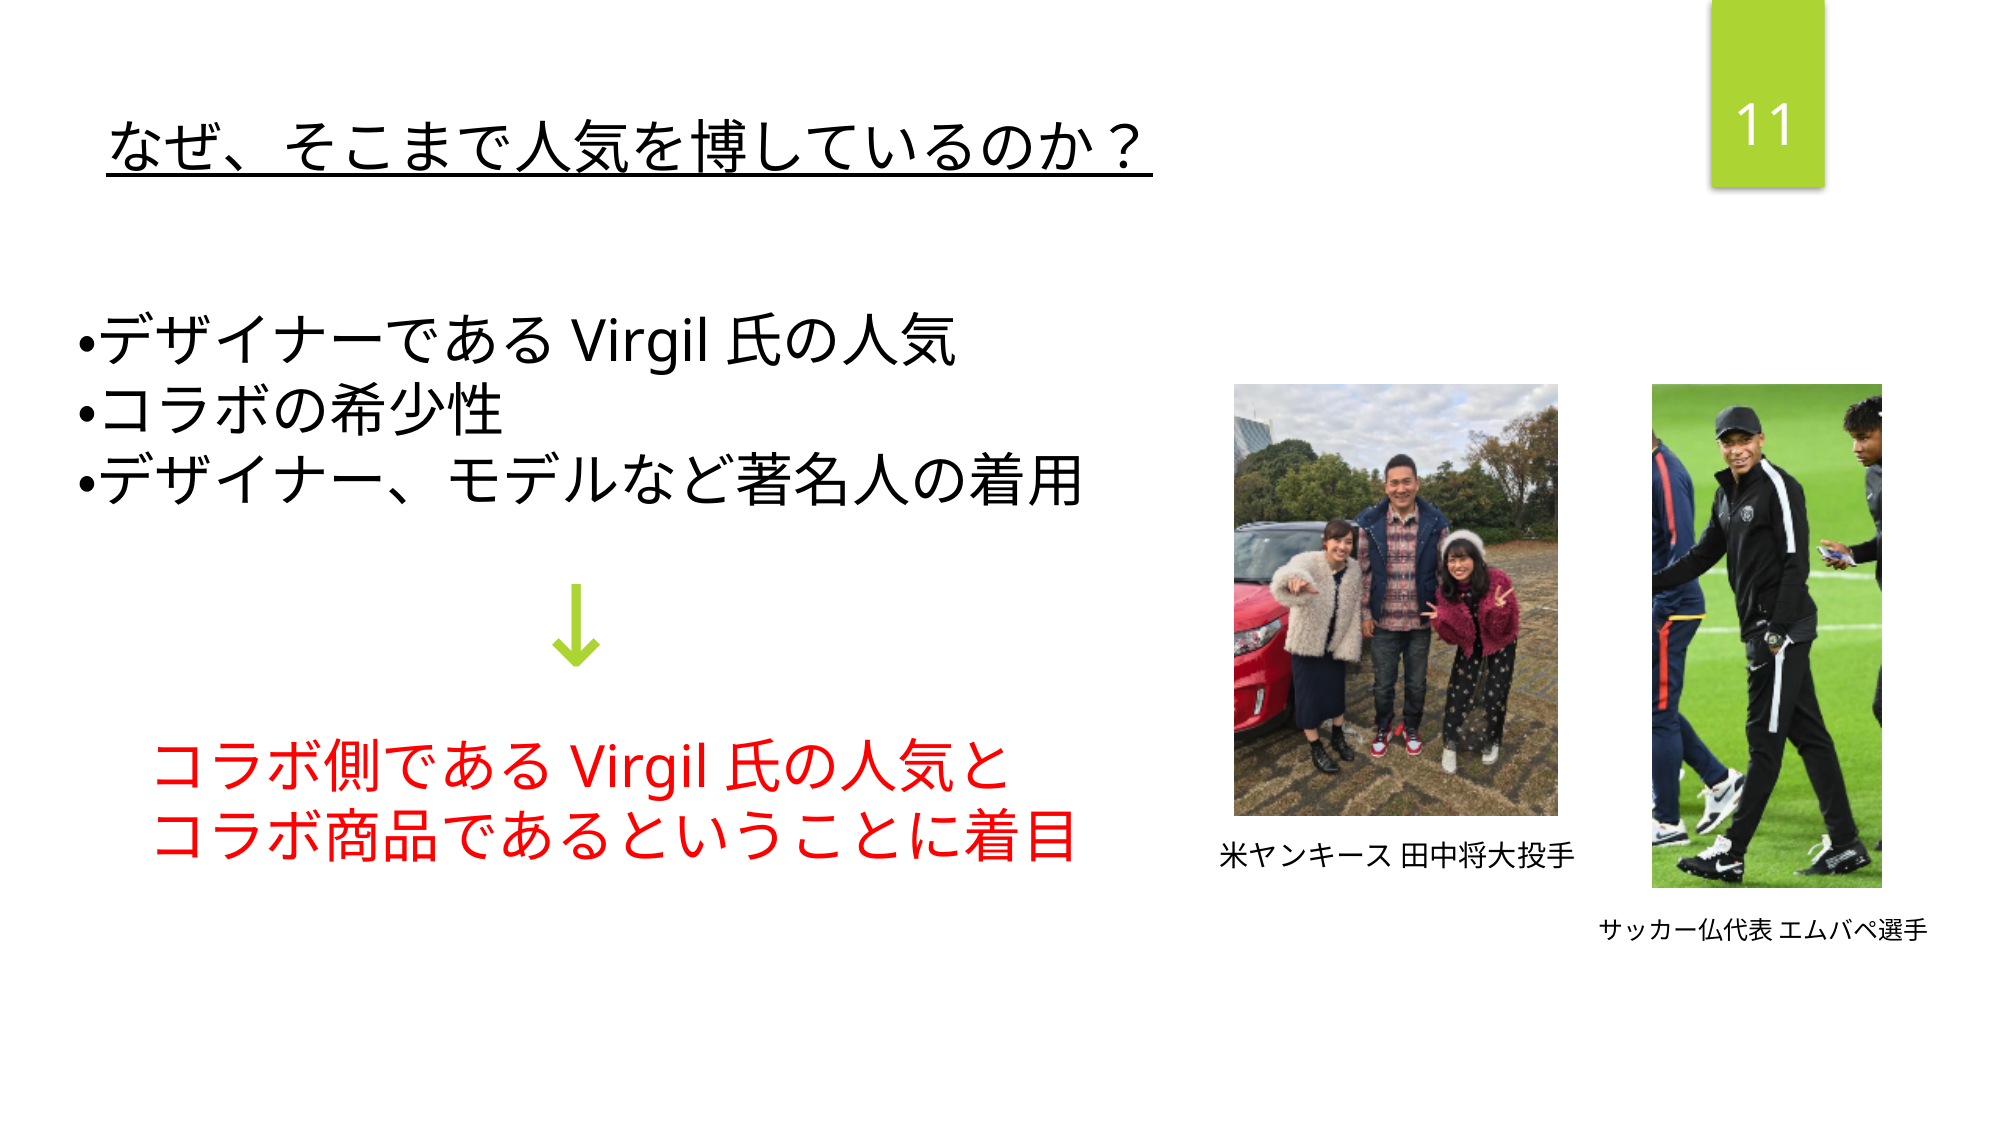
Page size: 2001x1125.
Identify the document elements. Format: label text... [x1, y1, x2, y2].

text_box ・デザイナーであるVirgil氏の人気 ・コラボの希少性 ・デザイナー、モデルなど著名人の着用 [62, 296, 1332, 522]
text_box コラボ側であるVirgil氏の人気と コラボ商品であるということに着目 [134, 721, 1235, 917]
text_box サッカー仏代表 エムバペ選手 [1583, 906, 2000, 1027]
text_box ↓ [514, 546, 880, 721]
picture [1233, 384, 1558, 817]
slide_number 11 [1698, 48, 1836, 175]
text_box 米ヤンキース 田中将大投手 [1204, 829, 1733, 919]
title なぜ、そこまで人気を博しているのか？ [91, 86, 1529, 204]
picture [1652, 384, 1882, 888]
